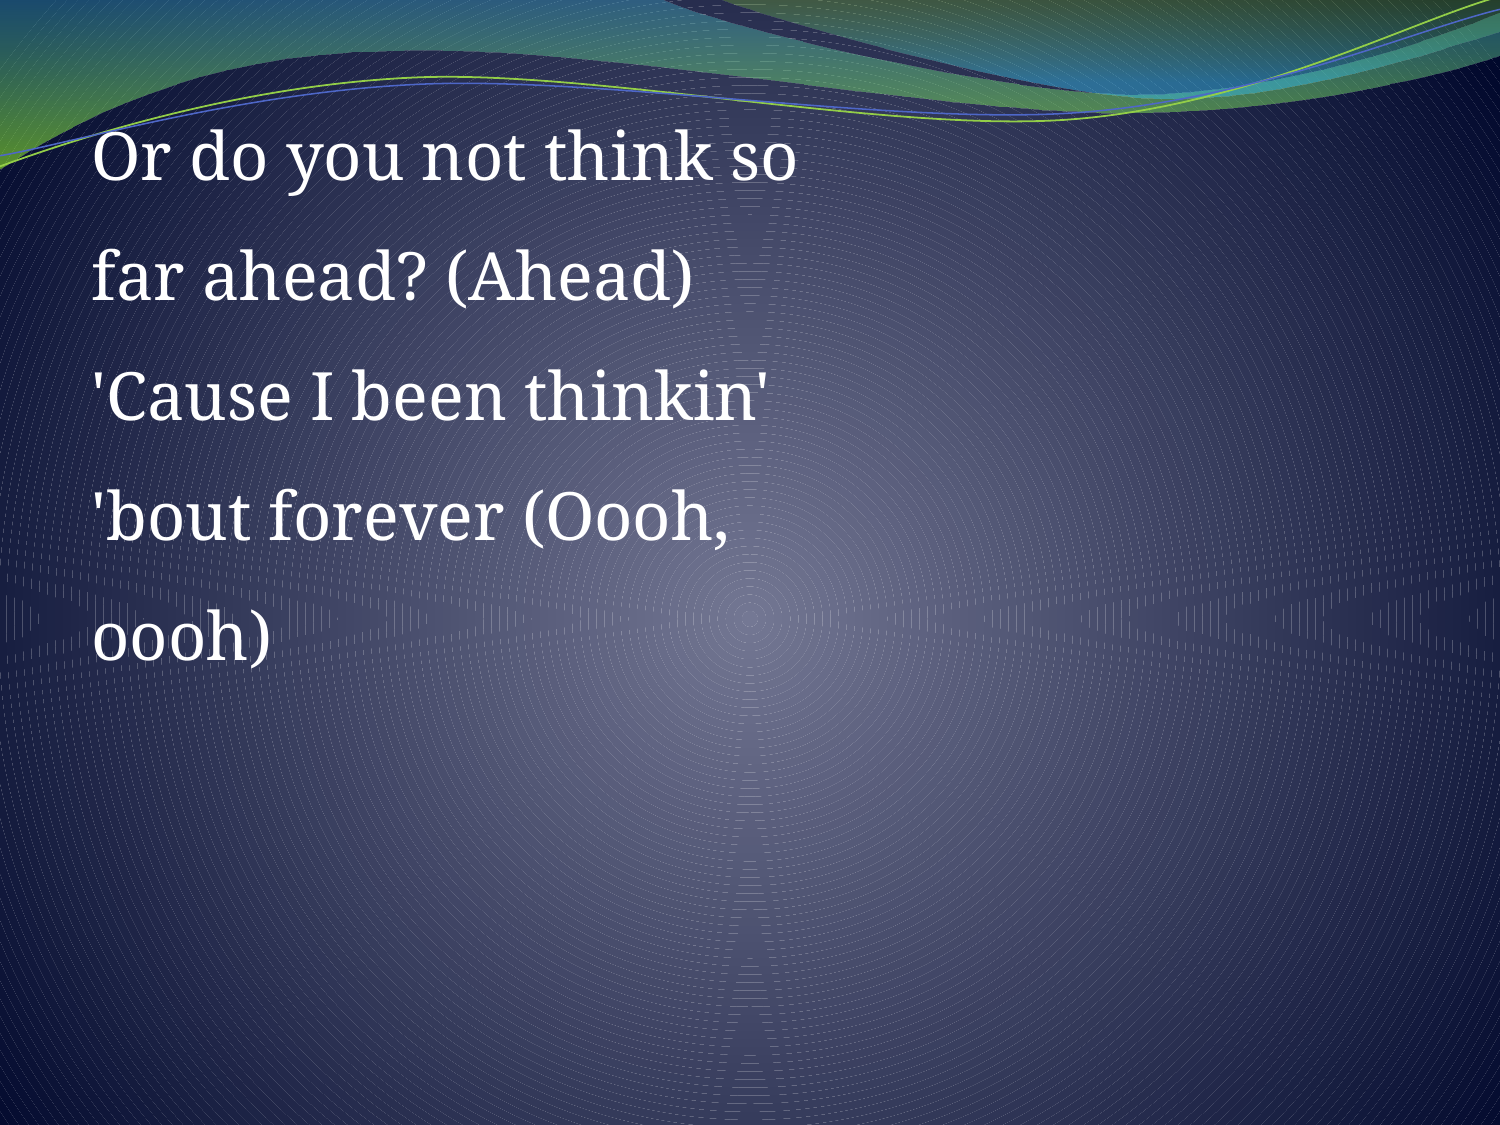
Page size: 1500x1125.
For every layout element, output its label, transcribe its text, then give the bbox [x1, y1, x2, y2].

text_box Or do you not think so far ahead? (Ahead) 'Cause I been thinkin' 'bout forever (Oooh, oooh) [76, 66, 827, 681]
